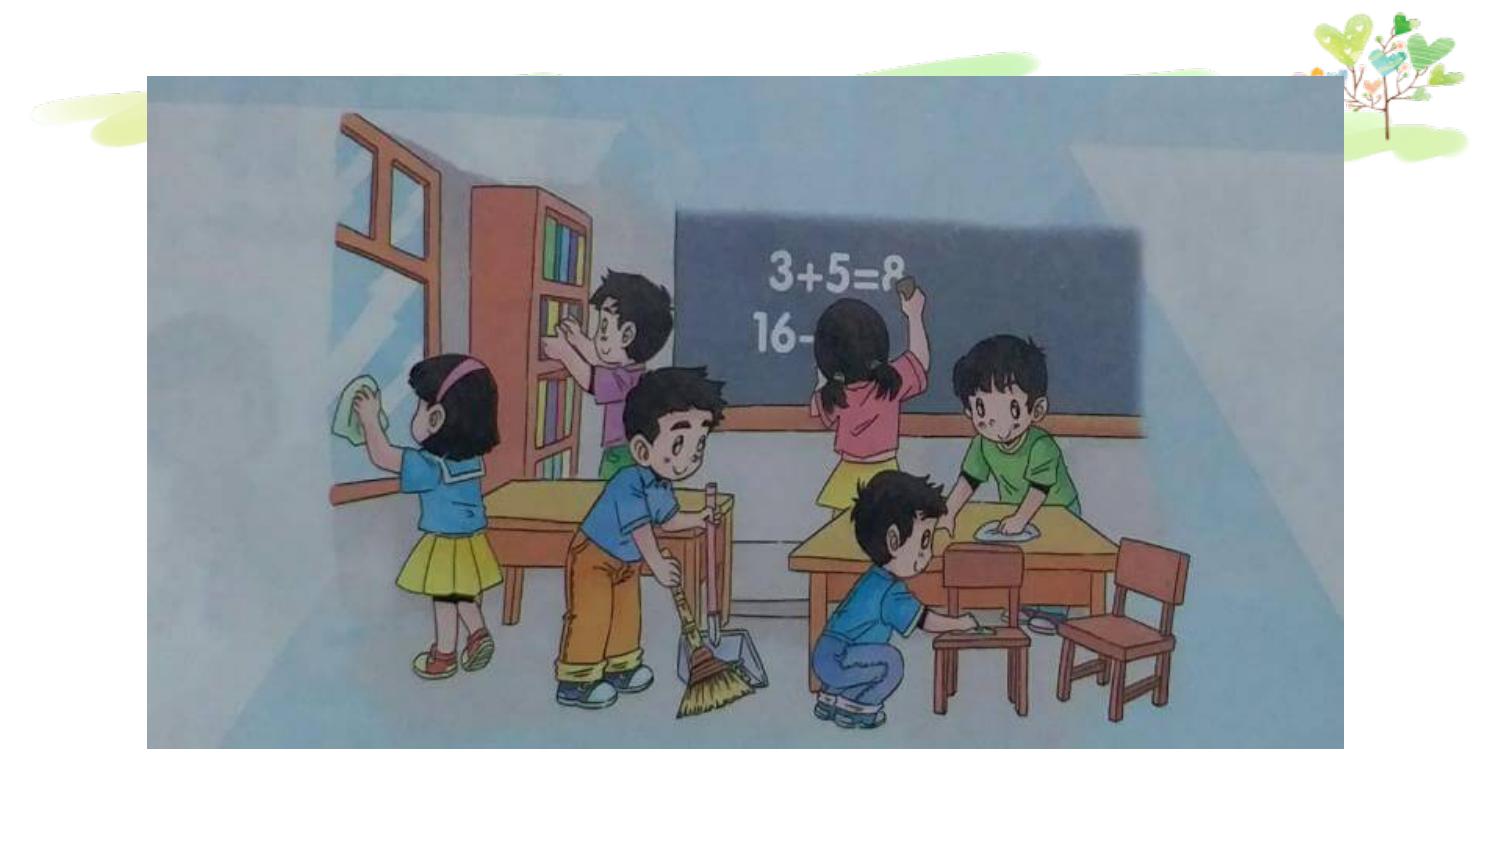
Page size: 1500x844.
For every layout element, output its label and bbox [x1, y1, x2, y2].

picture [0, 0, 1500, 750]
